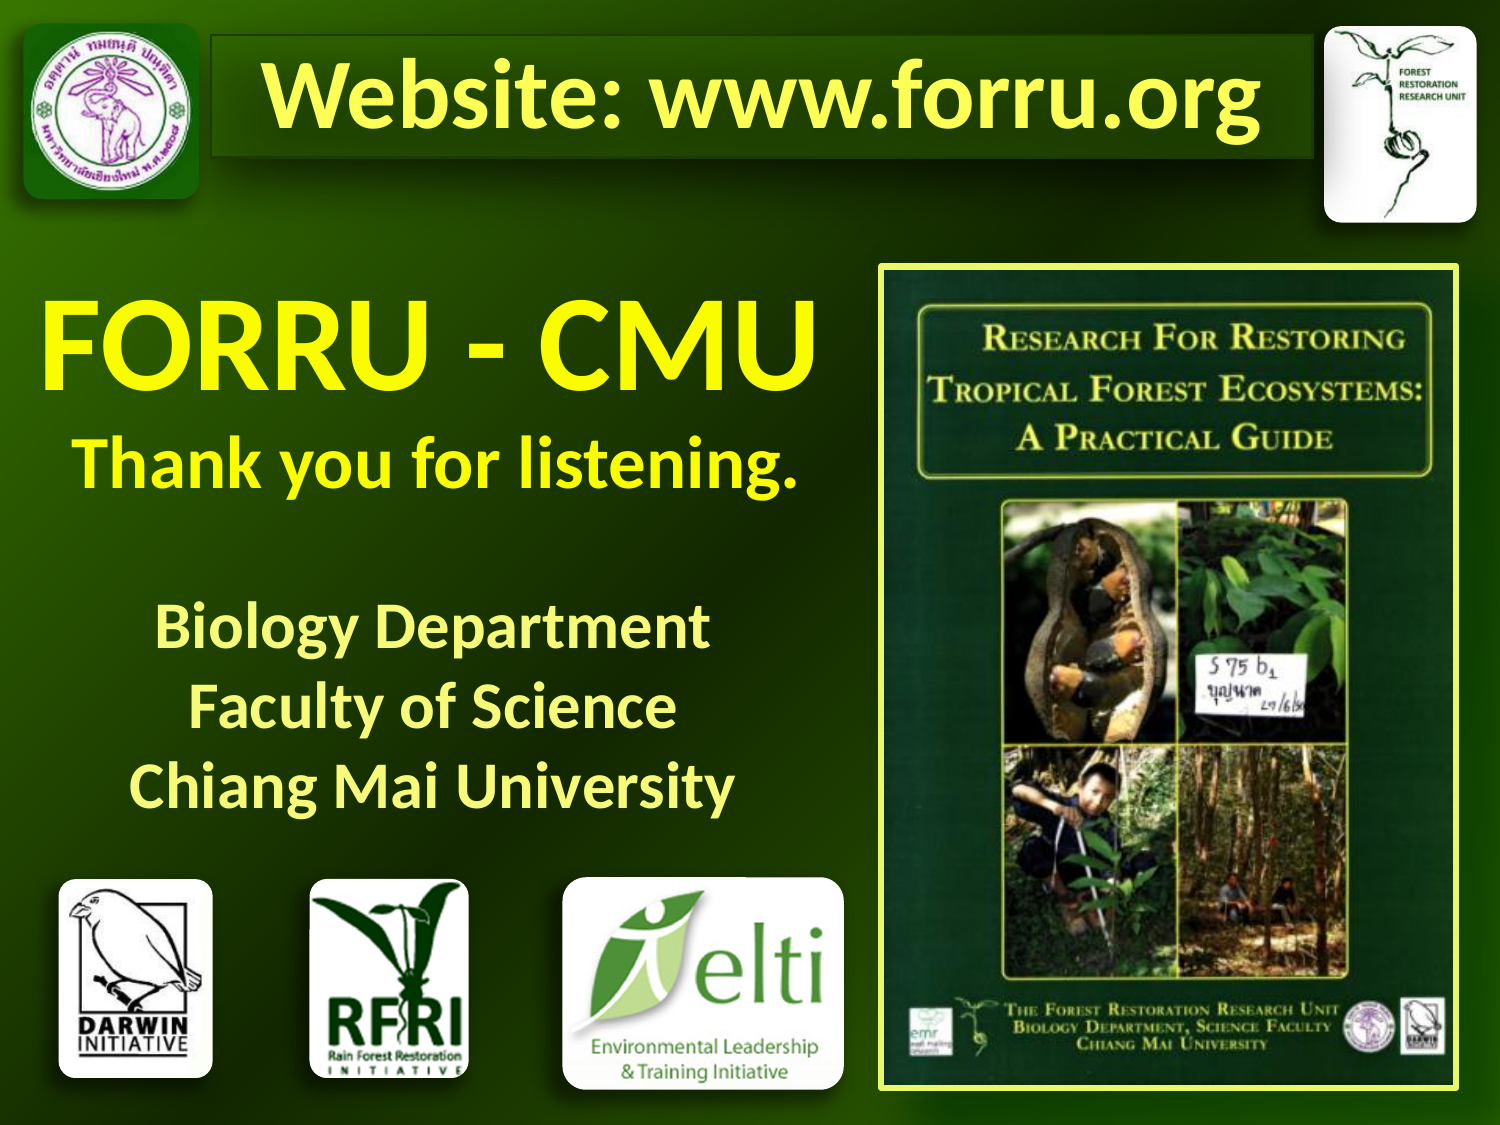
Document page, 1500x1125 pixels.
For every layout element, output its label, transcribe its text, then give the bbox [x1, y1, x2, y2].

picture [309, 878, 469, 1079]
picture [884, 269, 1454, 1085]
text_box FORRU - CMU Thank you for listening. [23, 264, 868, 513]
picture [23, 23, 200, 200]
text_box Biology Department Faculty of Science Chiang Mai University [0, 574, 868, 830]
picture [1323, 25, 1477, 223]
text_box Website: www.forru.org [210, 35, 1313, 158]
picture [562, 876, 844, 1090]
picture [58, 878, 213, 1079]
